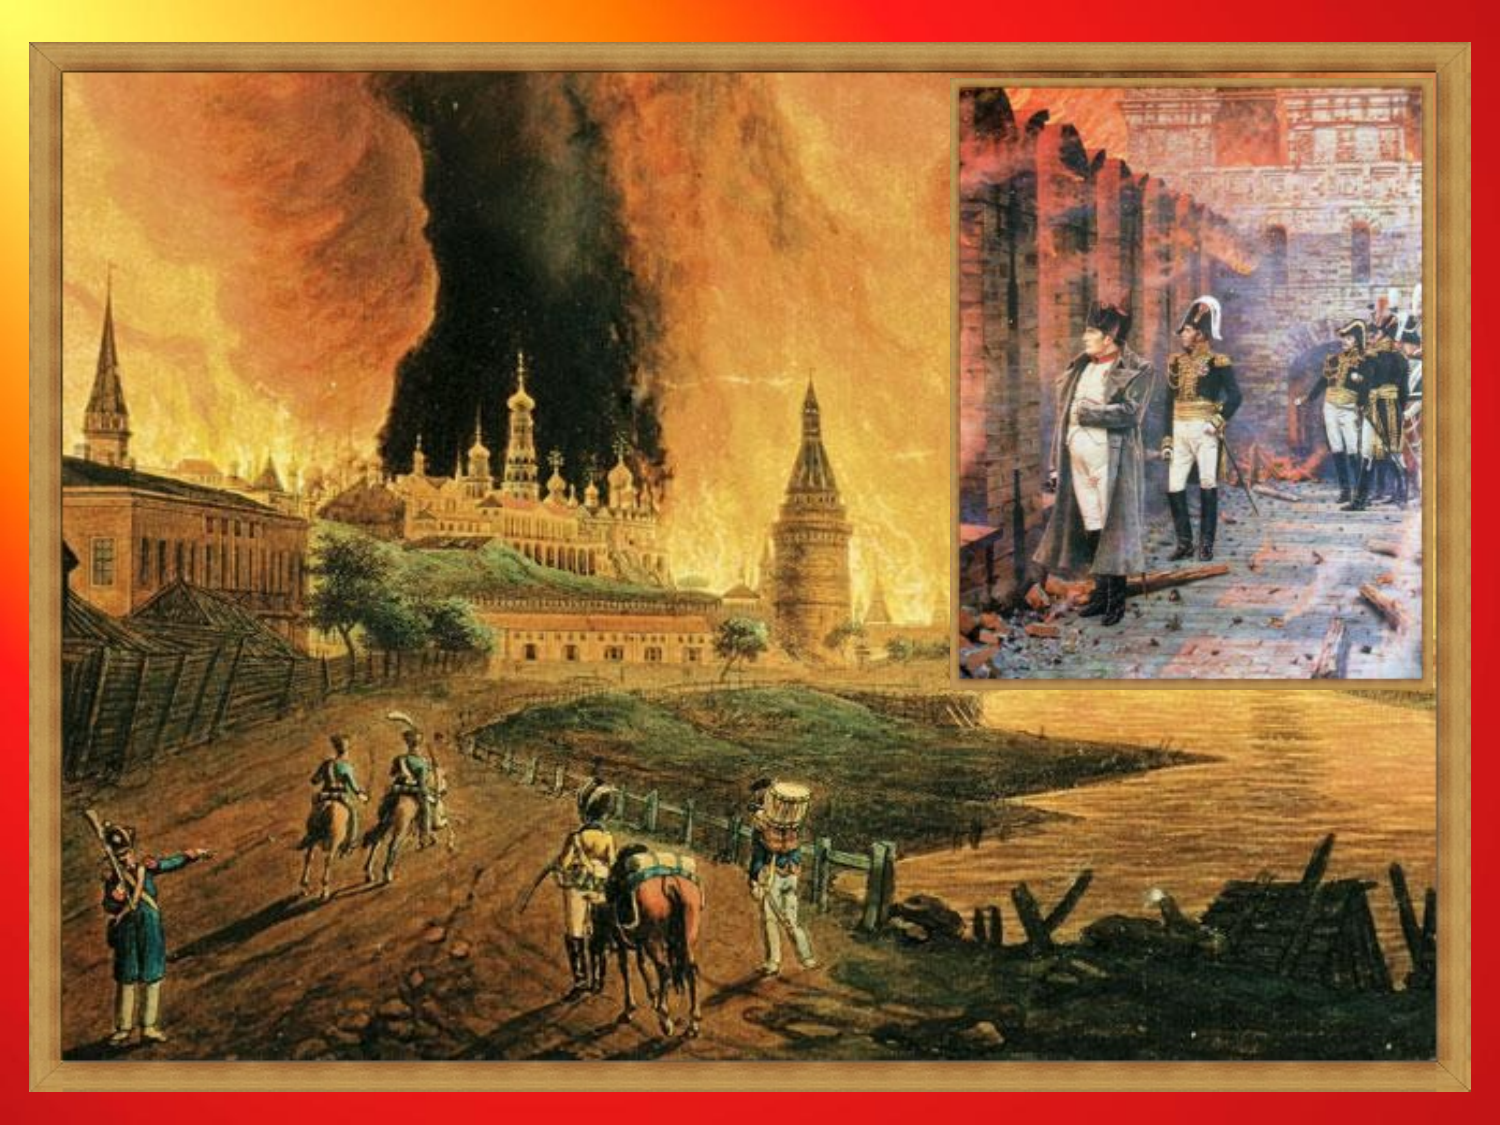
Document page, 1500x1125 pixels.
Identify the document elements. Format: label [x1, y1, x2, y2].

list [950, 77, 1433, 690]
picture [0, 0, 1500, 1125]
list [29, 42, 1471, 1092]
